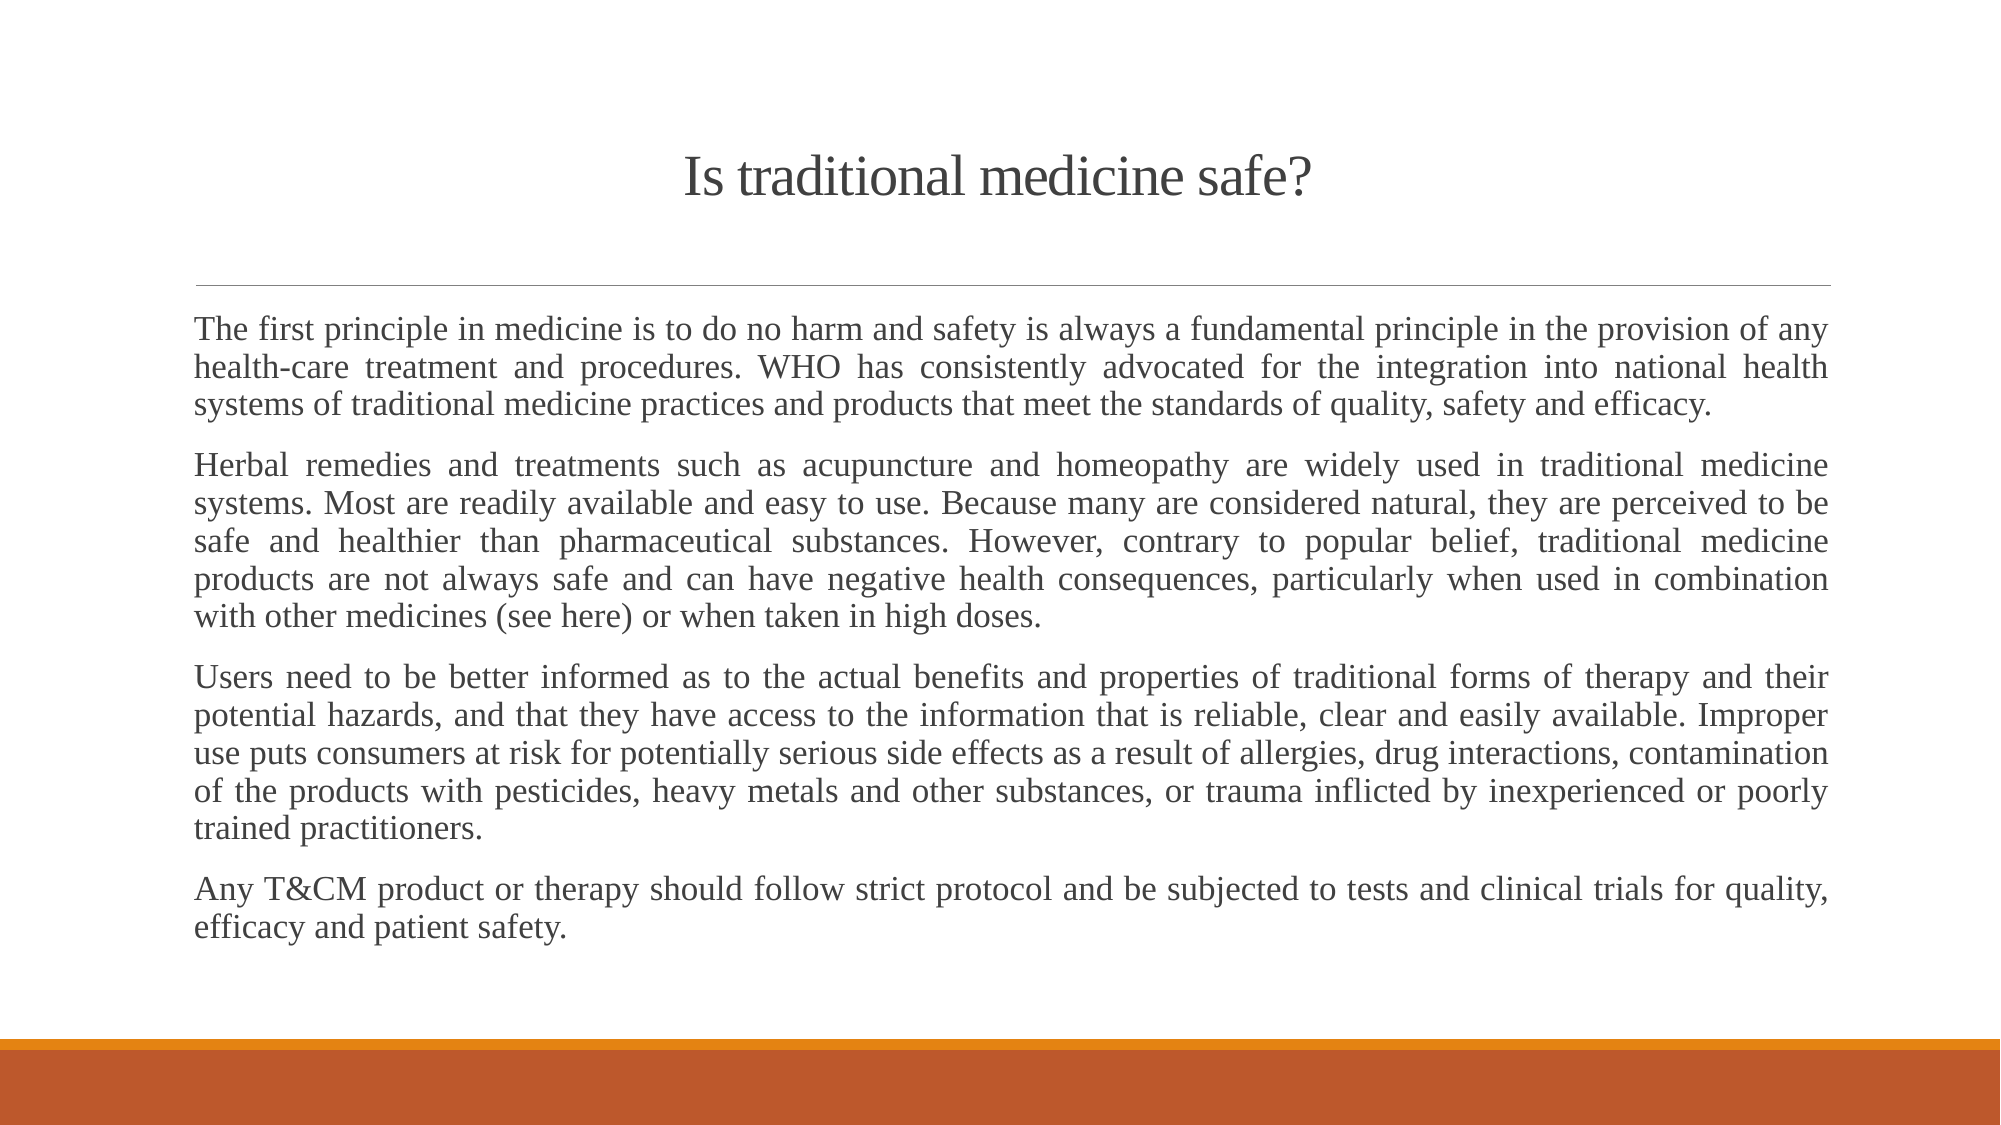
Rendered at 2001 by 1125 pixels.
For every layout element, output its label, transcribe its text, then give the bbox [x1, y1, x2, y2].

title Is traditional medicine safe? [180, 47, 1830, 285]
list The first principle in medicine is to do no harm and safety is always a fundamental principle in the provision of any health-care treatment and procedures. WHO has consistently advocated for the integration into national health systems of traditional medicine practices and products that meet the standards of quality, safety and efficacy. Herbal remedies and treatments such as acupuncture and homeopathy are widely used in traditional medicine systems. Most are readily available and easy to use. Because many are considered natural, they are perceived to be safe and healthier than pharmaceutical substances. However, contrary to popular belief, traditional medicine products are not always safe and can have negative health consequences, particularly when used in combination with other medicines (see here) or when taken in high doses. Users need to be better informed as to the actual benefits and properties of traditional forms of therapy and their potential hazards, and that they have access to the information that is reliable, clear and easily available. Improper use puts consumers at risk for potentially serious side effects as a result of allergies, drug interactions, contamination of the products with pesticides, heavy metals and other substances, or trauma inflicted by inexperienced or poorly trained practitioners. Any T&CM product or therapy should follow strict protocol and be subjected to tests and clinical trials for quality, efficacy and patient safety. [180, 302, 1830, 963]
